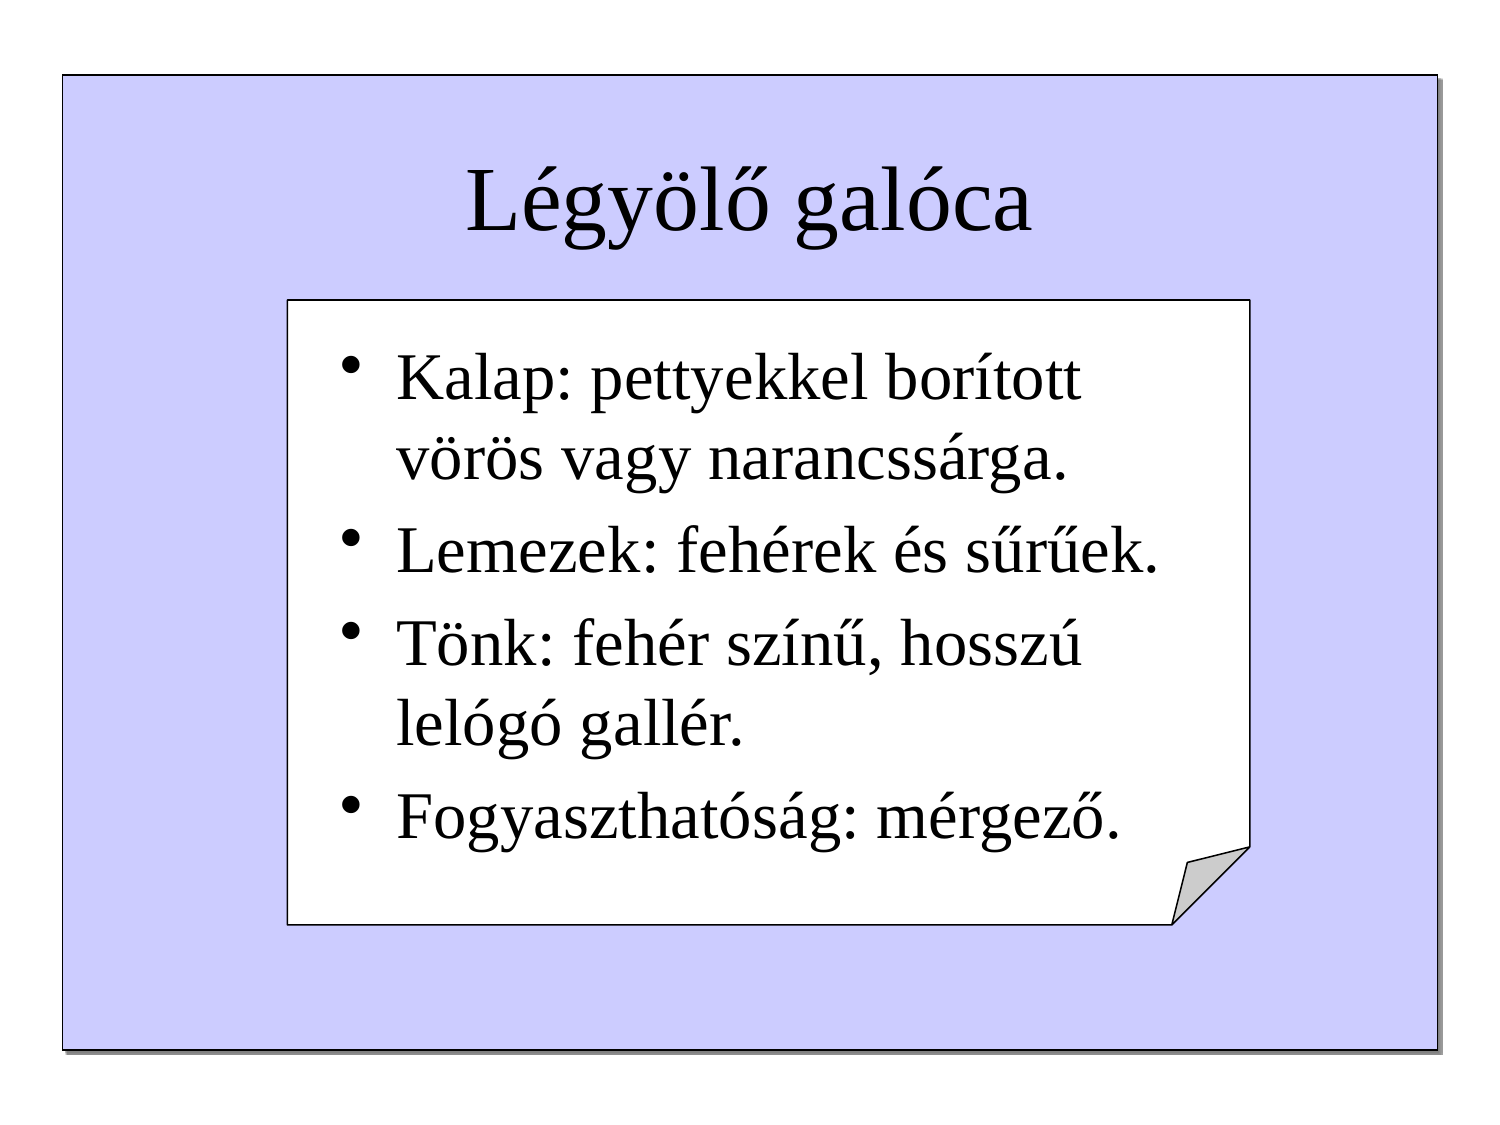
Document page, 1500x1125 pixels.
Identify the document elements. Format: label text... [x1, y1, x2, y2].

text_box [62, 74, 1438, 1050]
title Légyölő galóca [112, 99, 1388, 288]
text_box [287, 299, 1250, 925]
list Kalap: pettyekkel borított vörös vagy narancssárga. Lemezek: fehérek és sűrűek. Tönk: fehér színű, hosszú lelógó gallér. Fogyaszthatóság: mérgező. [324, 324, 1251, 1001]
